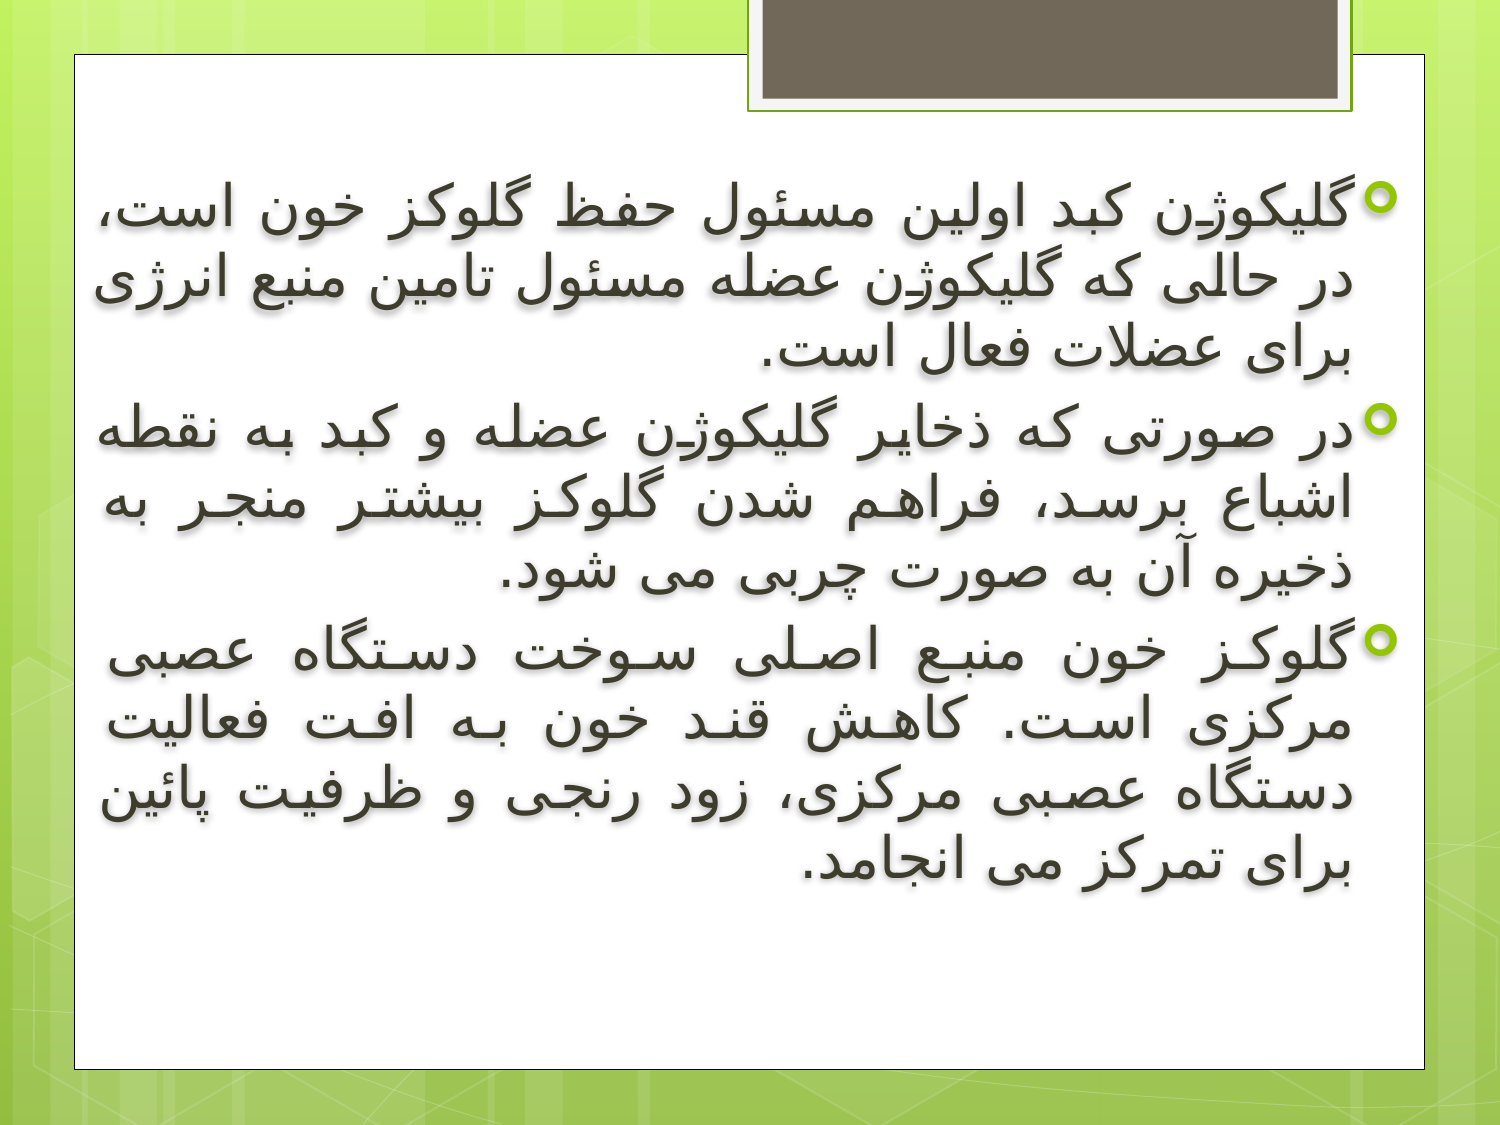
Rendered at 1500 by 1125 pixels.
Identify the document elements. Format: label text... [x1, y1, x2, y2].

list گلیکوژن کبد اولین مسئول حفظ گلوکز خون است، در حالی که گلیکوژن عضله مسئول تامین منبع انرژی برای عضلات فعال است. در صورتی که ذخایر گلیکوژن عضله و کبد به نقطه اشباع برسد، فراهم شدن گلوکز بیشتر منجر به ذخیره آن به صورت چربی می شود. گلوکز خون منبع اصلی سوخت دستگاه عصبی مرکزی است. کاهش قند خون به افت فعالیت دستگاه عصبی مرکزی، زود رنجی و ظرفیت پائین برای تمرکز می انجامد. [76, 160, 1427, 1073]
